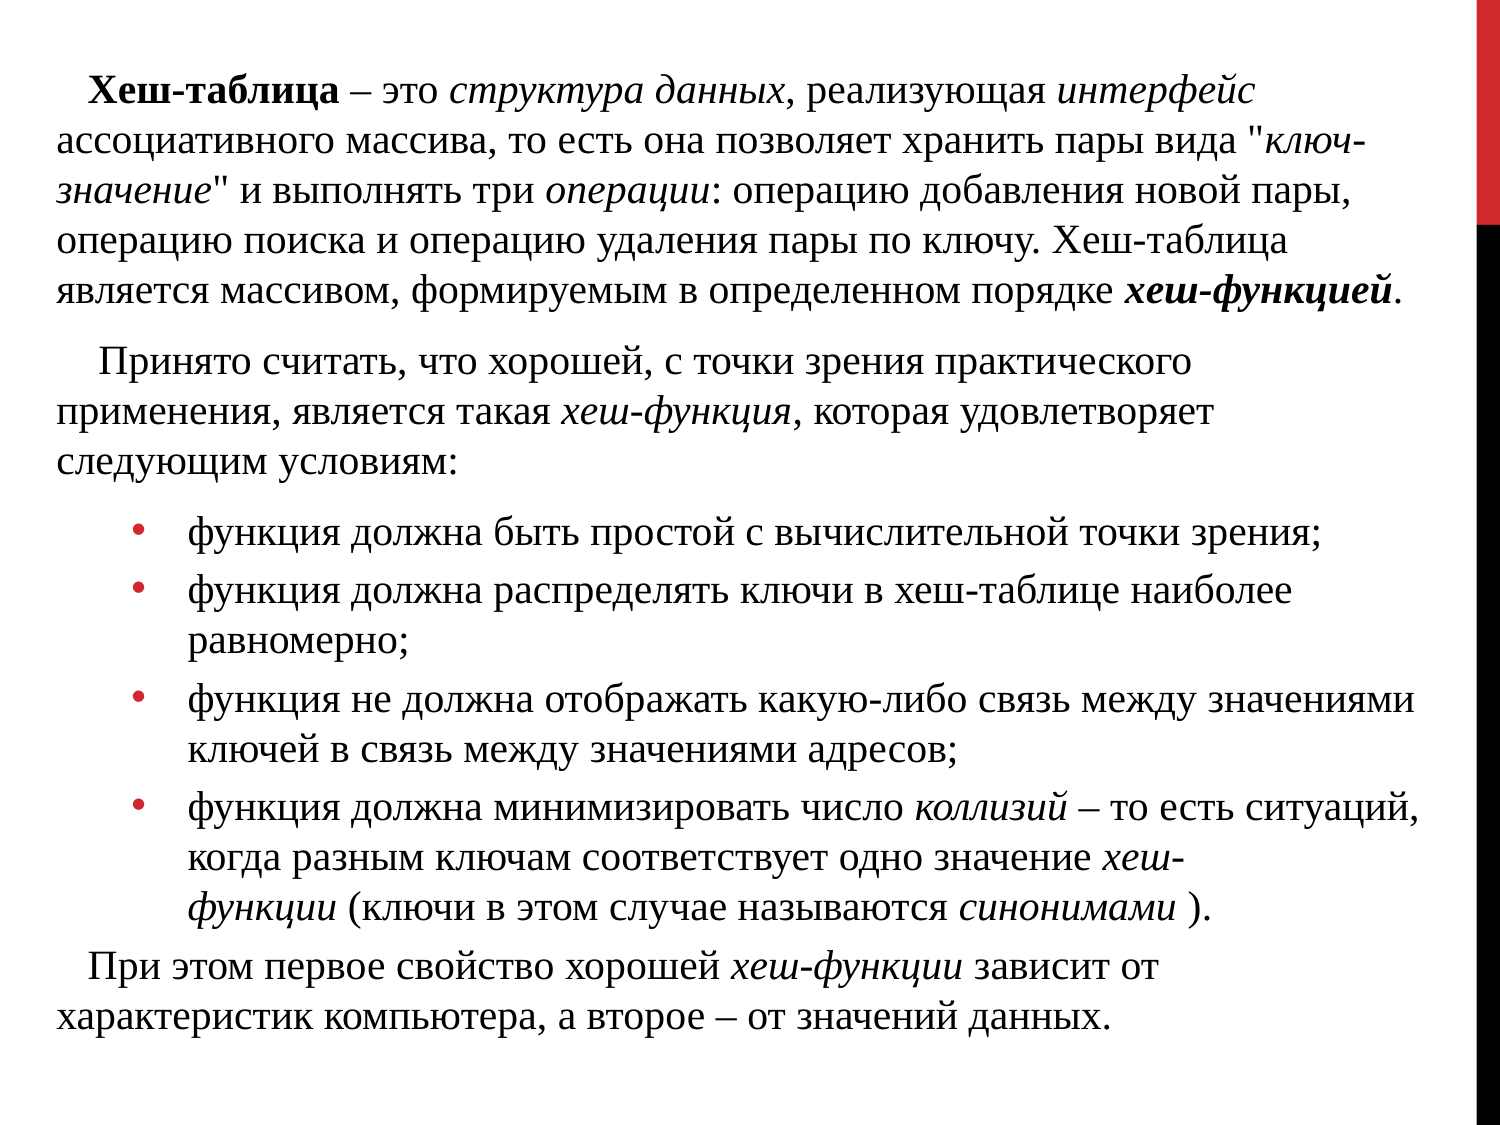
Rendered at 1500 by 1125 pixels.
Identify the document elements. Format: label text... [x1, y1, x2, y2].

list Хеш-таблица – это структура данных, реализующая интерфейс ассоциативного массива, то есть она позволяет хранить пары вида "ключ-значение" и выполнять три операции: операцию добавления новой пары, операцию поиска и операцию удаления пары по ключу. Хеш-таблица является массивом, формируемым в определенном порядке хеш-функцией. Принято считать, что хорошей, с точки зрения практического применения, является такая хеш-функция, которая удовлетворяет следующим условиям: функция должна быть простой с вычислительной точки зрения; функция должна распределять ключи в хеш-таблице наиболее равномерно; функция не должна отображать какую-либо связь между значениями ключей в связь между значениями адресов; функция должна минимизировать число коллизий – то есть ситуаций, когда разным ключам соответствует одно значение хеш-функции (ключи в этом случае называются синонимами ). При этом первое свойство хорошей хеш-функции зависит от характеристик компьютера, а второе – от значений данных. [41, 54, 1436, 1071]
